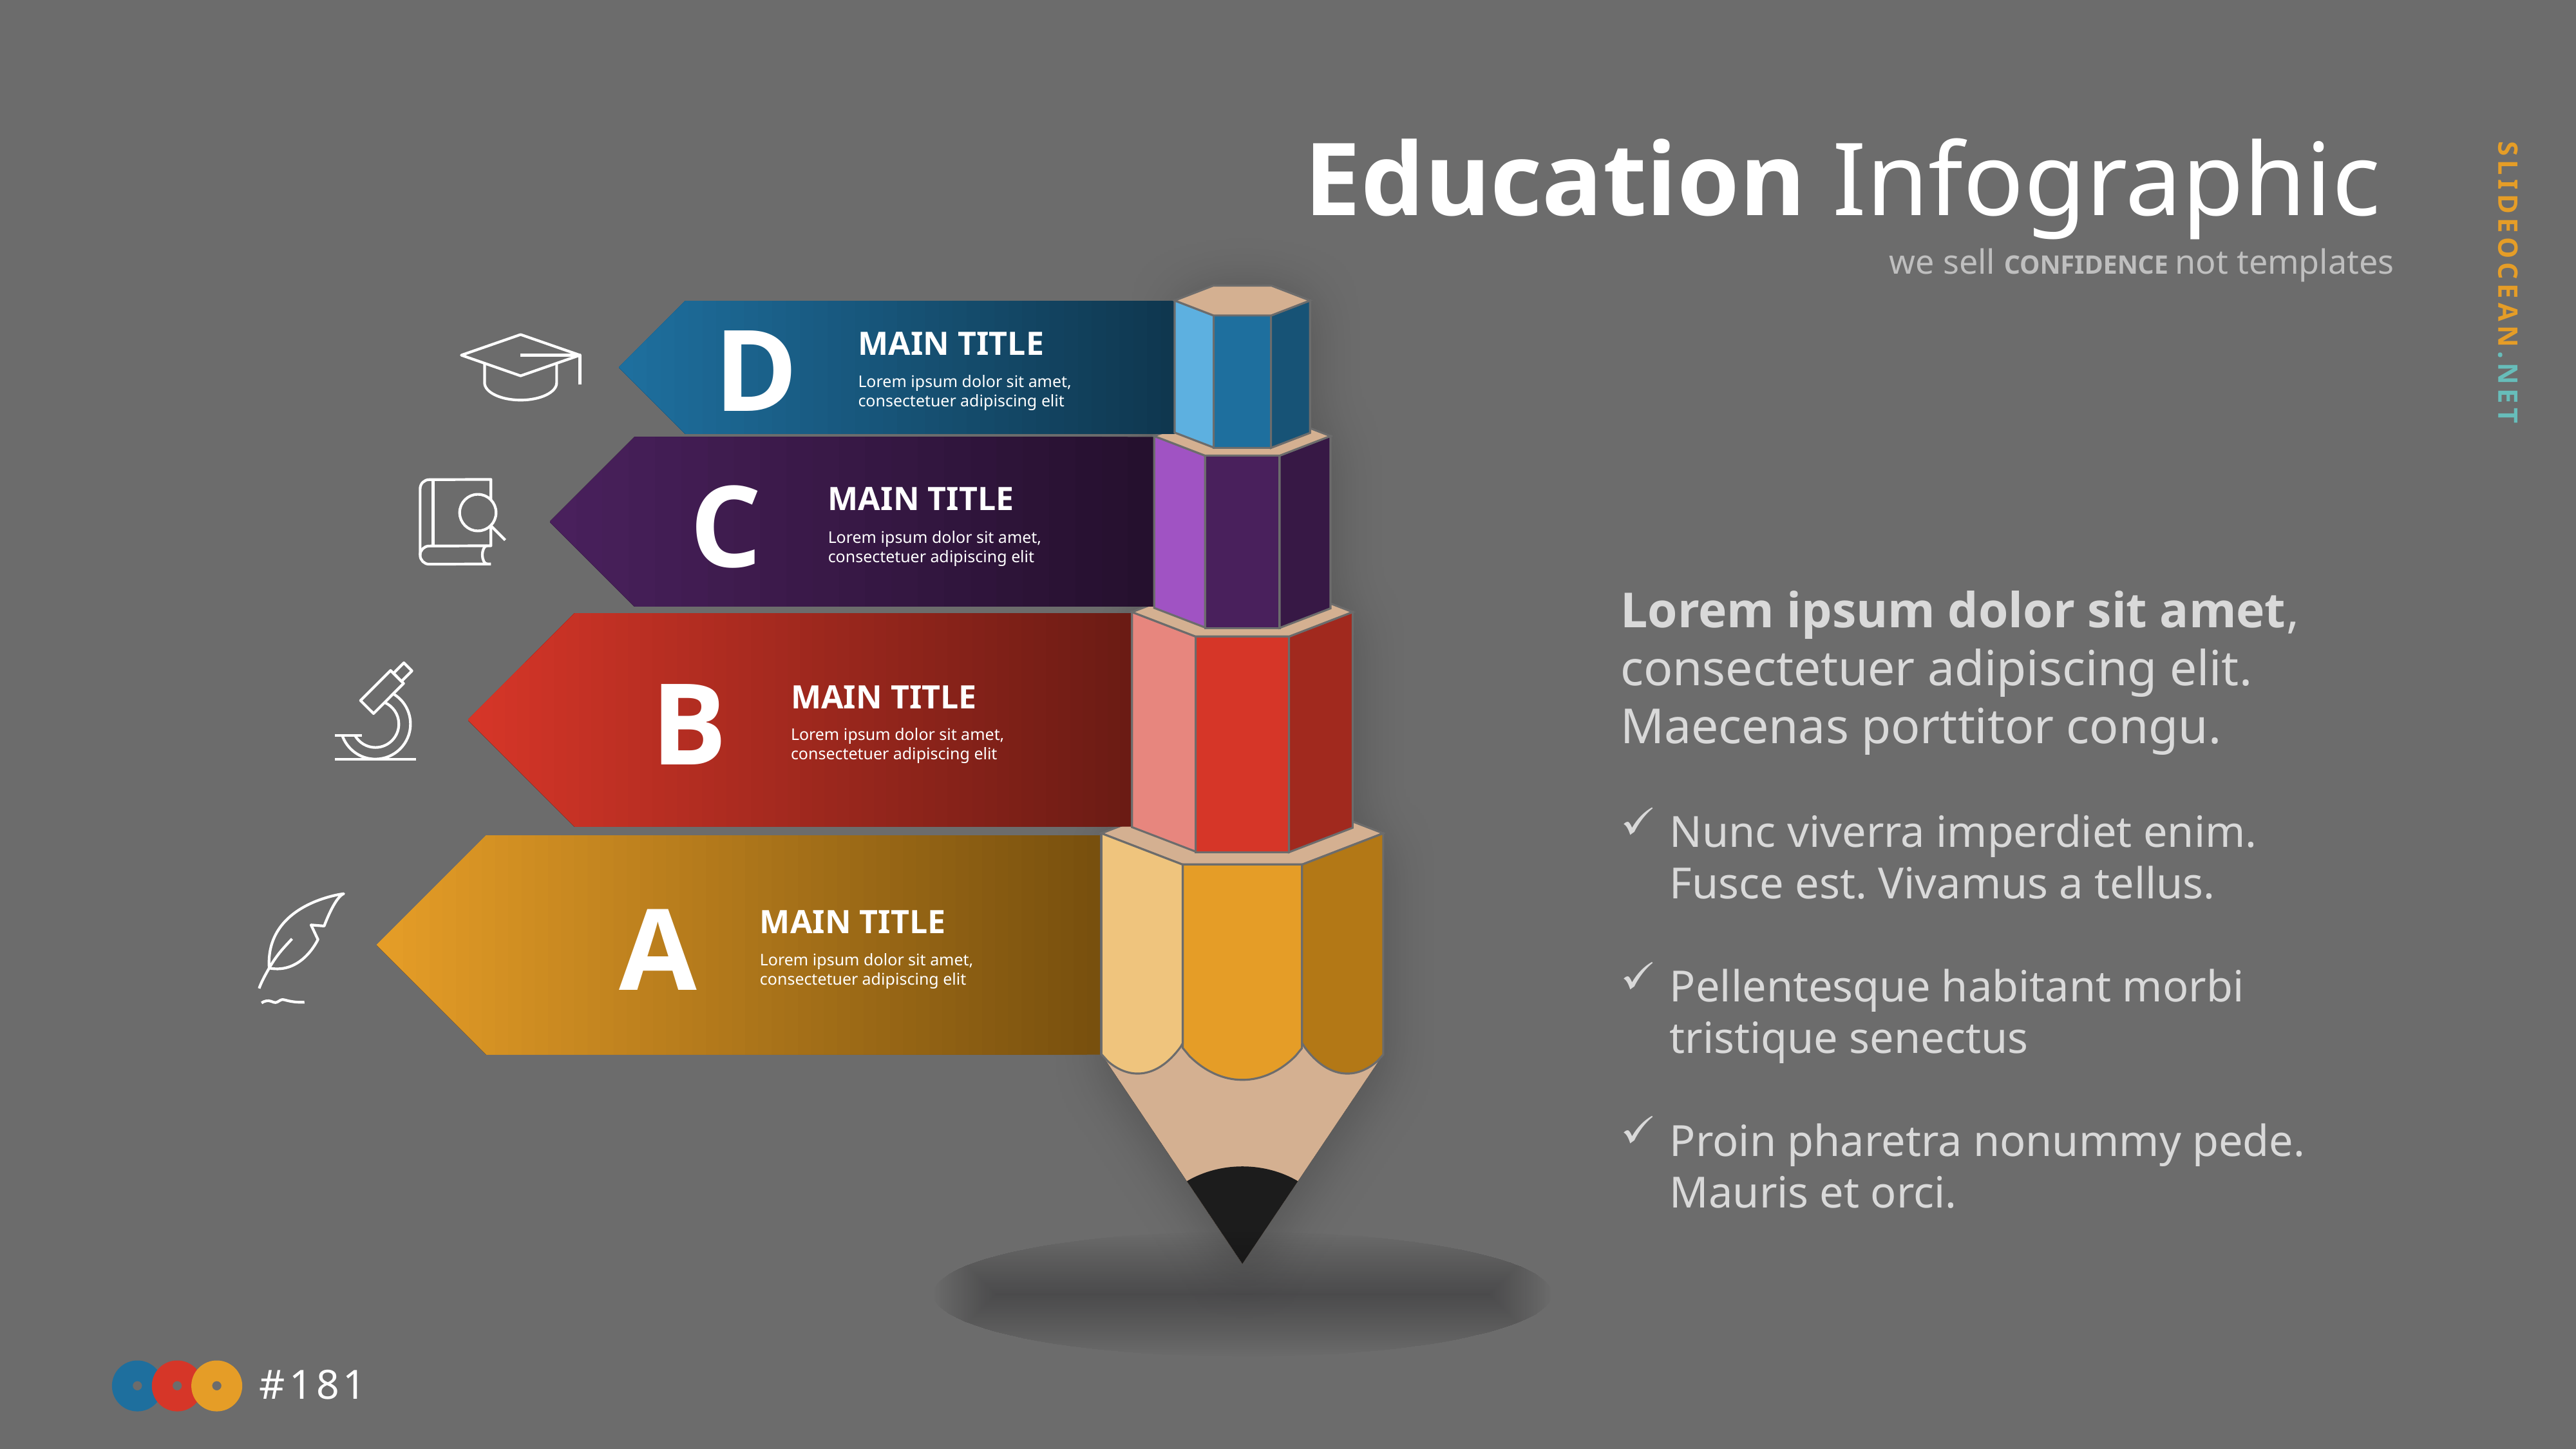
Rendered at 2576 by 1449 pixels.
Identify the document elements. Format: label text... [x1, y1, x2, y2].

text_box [1174, 285, 1311, 449]
text_box [259, 893, 344, 989]
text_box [848, 317, 1115, 416]
text_box [466, 612, 1131, 828]
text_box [1132, 587, 1353, 853]
text_box [261, 999, 305, 1003]
text_box [420, 479, 506, 565]
text_box [617, 305, 680, 430]
text_box [548, 435, 1153, 608]
text_box [931, 1236, 1553, 1358]
text_box we sell CONFIDENCE not templates [1879, 235, 2404, 285]
text_box [833, 299, 1173, 435]
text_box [781, 670, 1048, 769]
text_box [818, 473, 1086, 572]
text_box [1101, 802, 1384, 1264]
text_box [334, 663, 417, 759]
text_box #181 [259, 1359, 405, 1408]
text_box [461, 334, 580, 401]
text_box B [612, 647, 766, 793]
text_box Education Infographic [1294, 110, 2390, 241]
text_box Lorem ipsum dolor sit amet, consectetuer adipiscing elit. Maecenas porttitor congu. Nunc viverra imperdiet enim. Fusce est. Vivamus a tellus. Pellentesque habitant morbi tristique senectus Proin pharetra nonummy pede. Mauris et orci. [1611, 574, 2332, 1222]
text_box C [650, 450, 802, 594]
text_box A [582, 872, 734, 1018]
text_box [375, 834, 1101, 1056]
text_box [1153, 416, 1331, 629]
text_box D [680, 294, 833, 439]
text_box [750, 895, 1018, 994]
